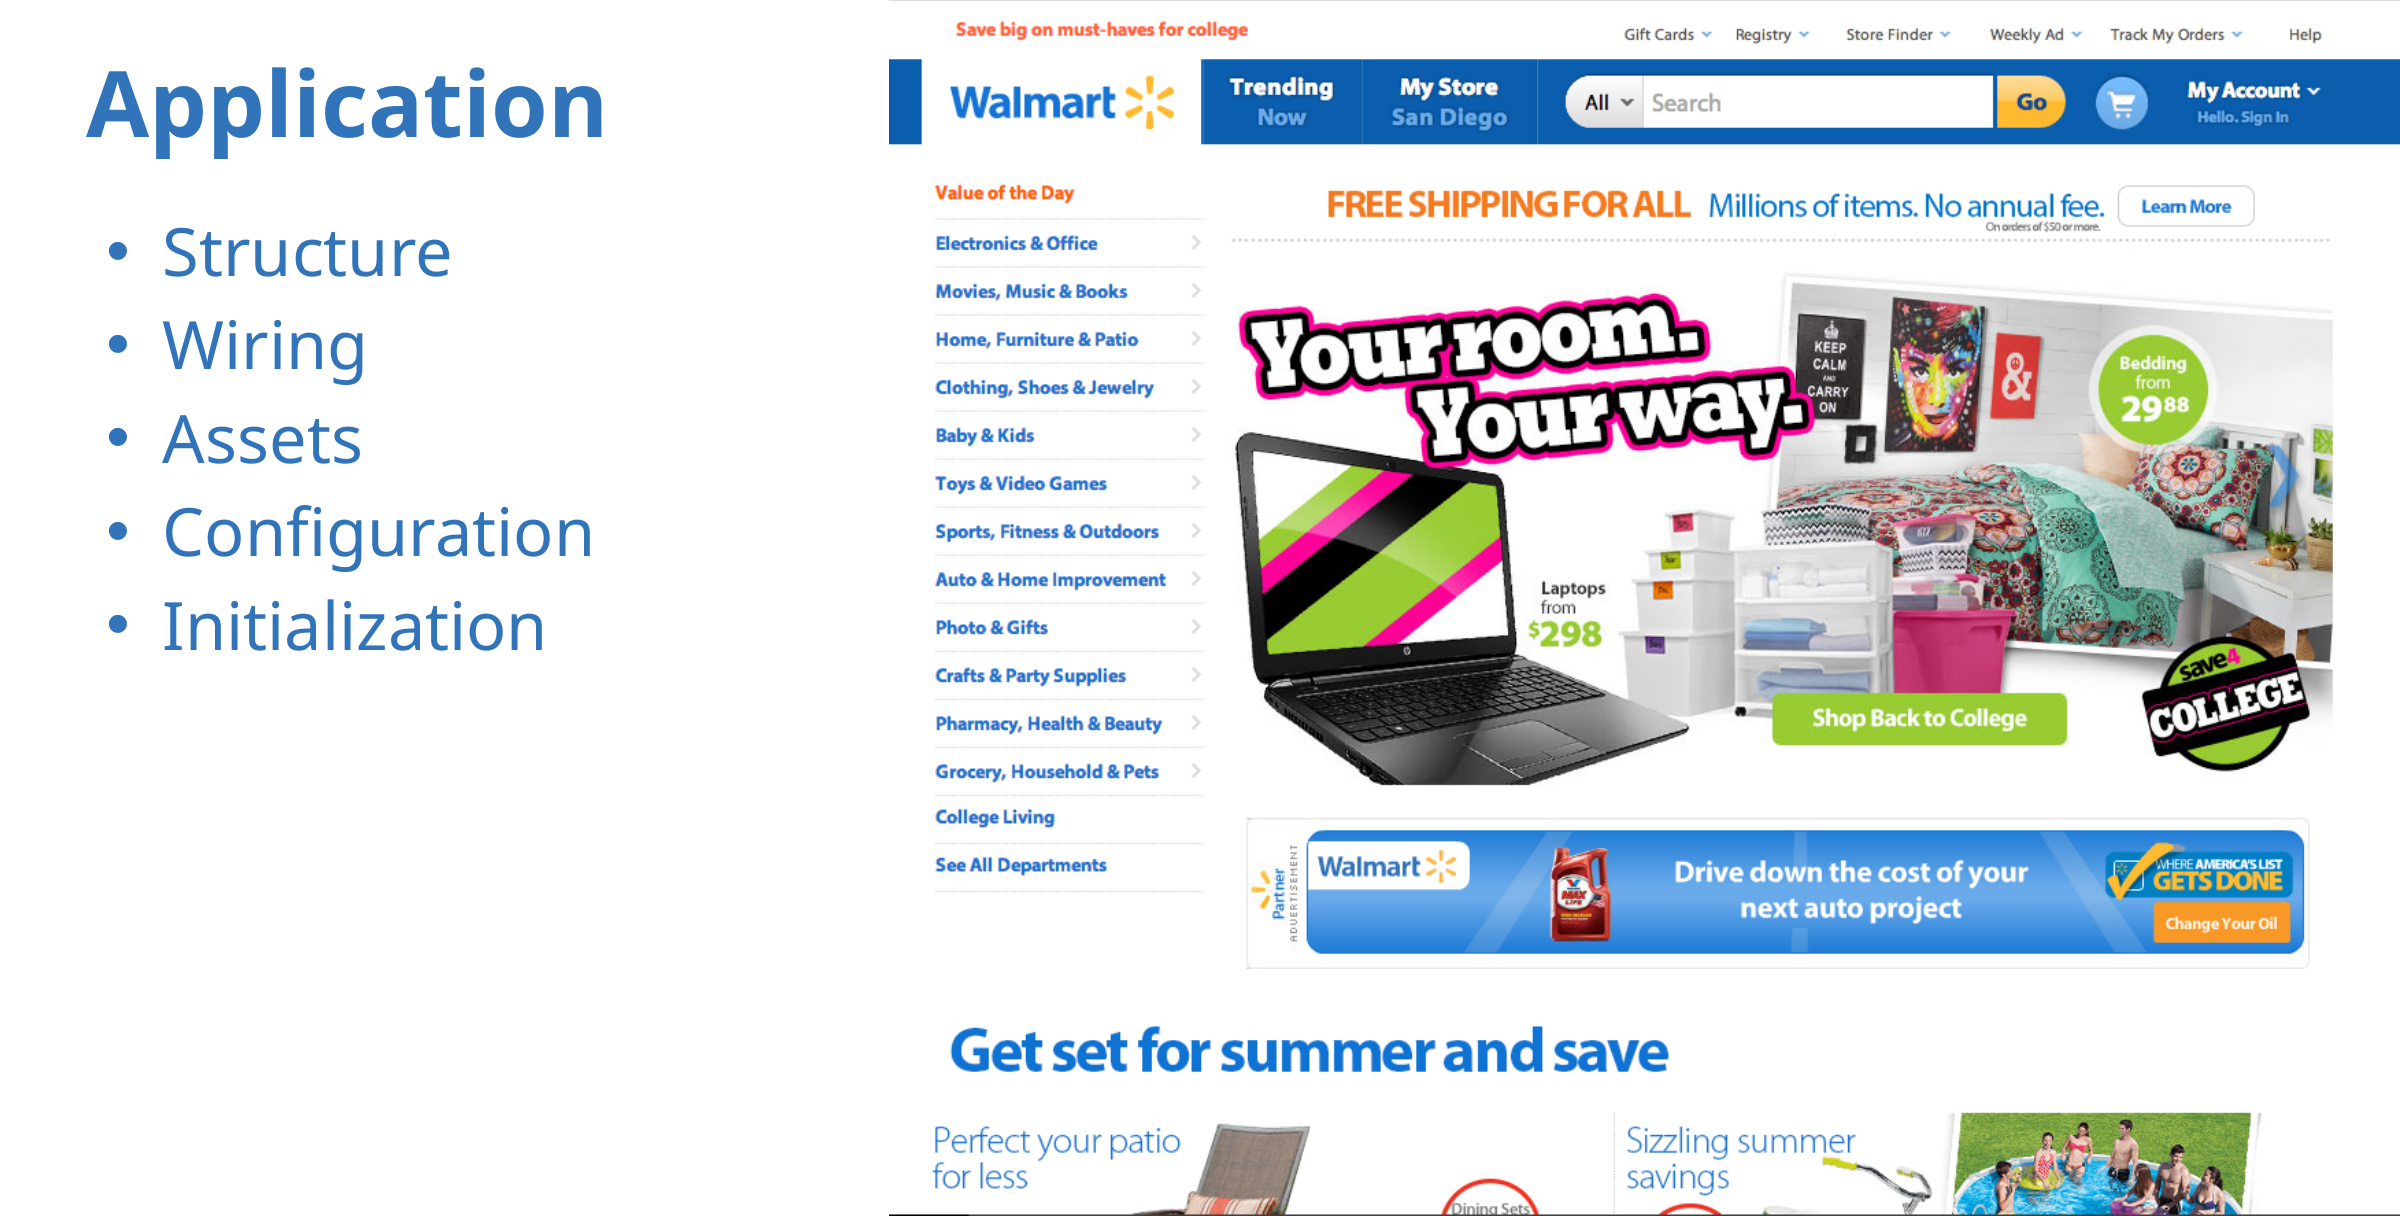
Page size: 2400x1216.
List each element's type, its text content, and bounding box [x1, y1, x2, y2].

list Structure Wiring Assets Configuration Initialization [91, 202, 883, 1149]
title Application [70, 0, 886, 203]
picture [888, 0, 2400, 1216]
